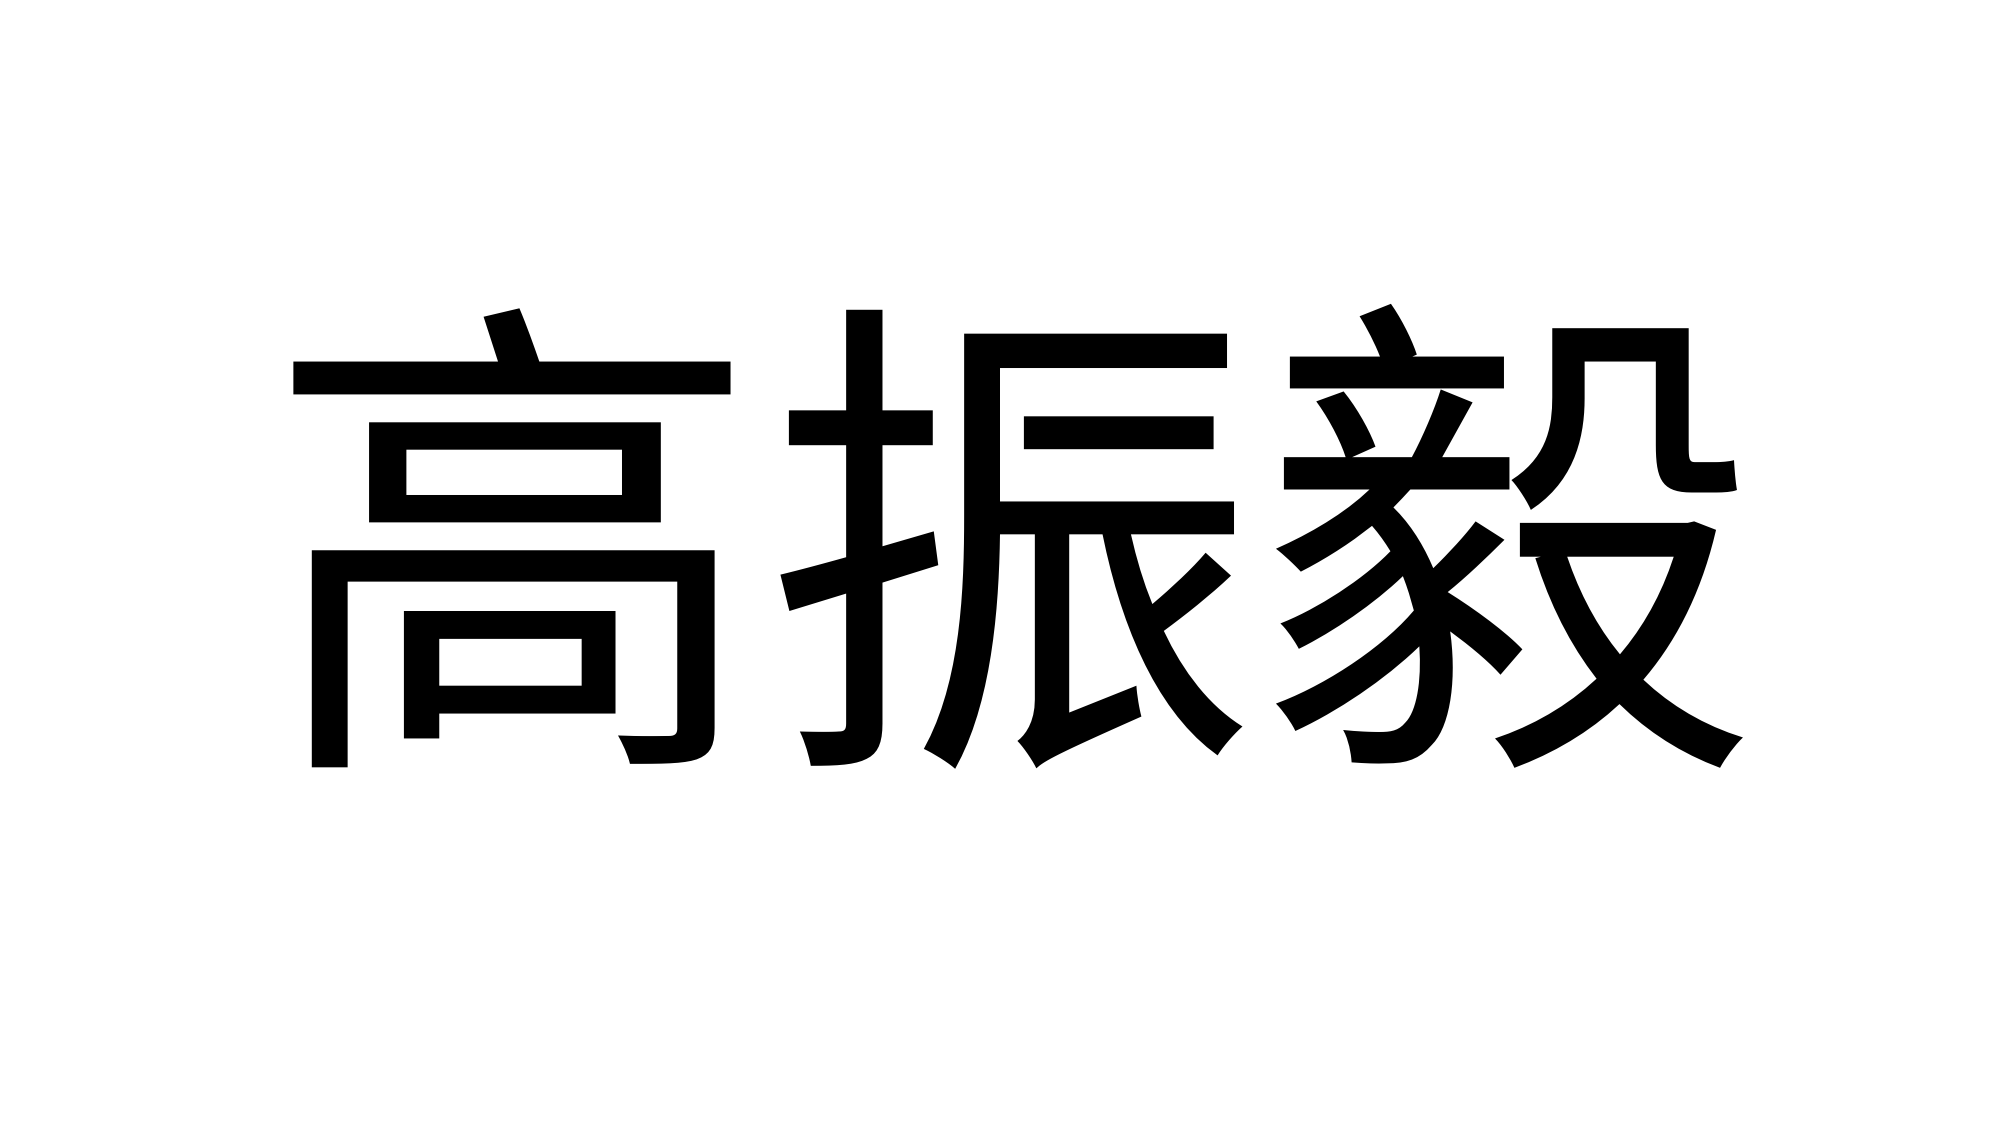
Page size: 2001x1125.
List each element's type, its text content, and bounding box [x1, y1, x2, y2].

title 高振毅 [154, 511, 1868, 996]
